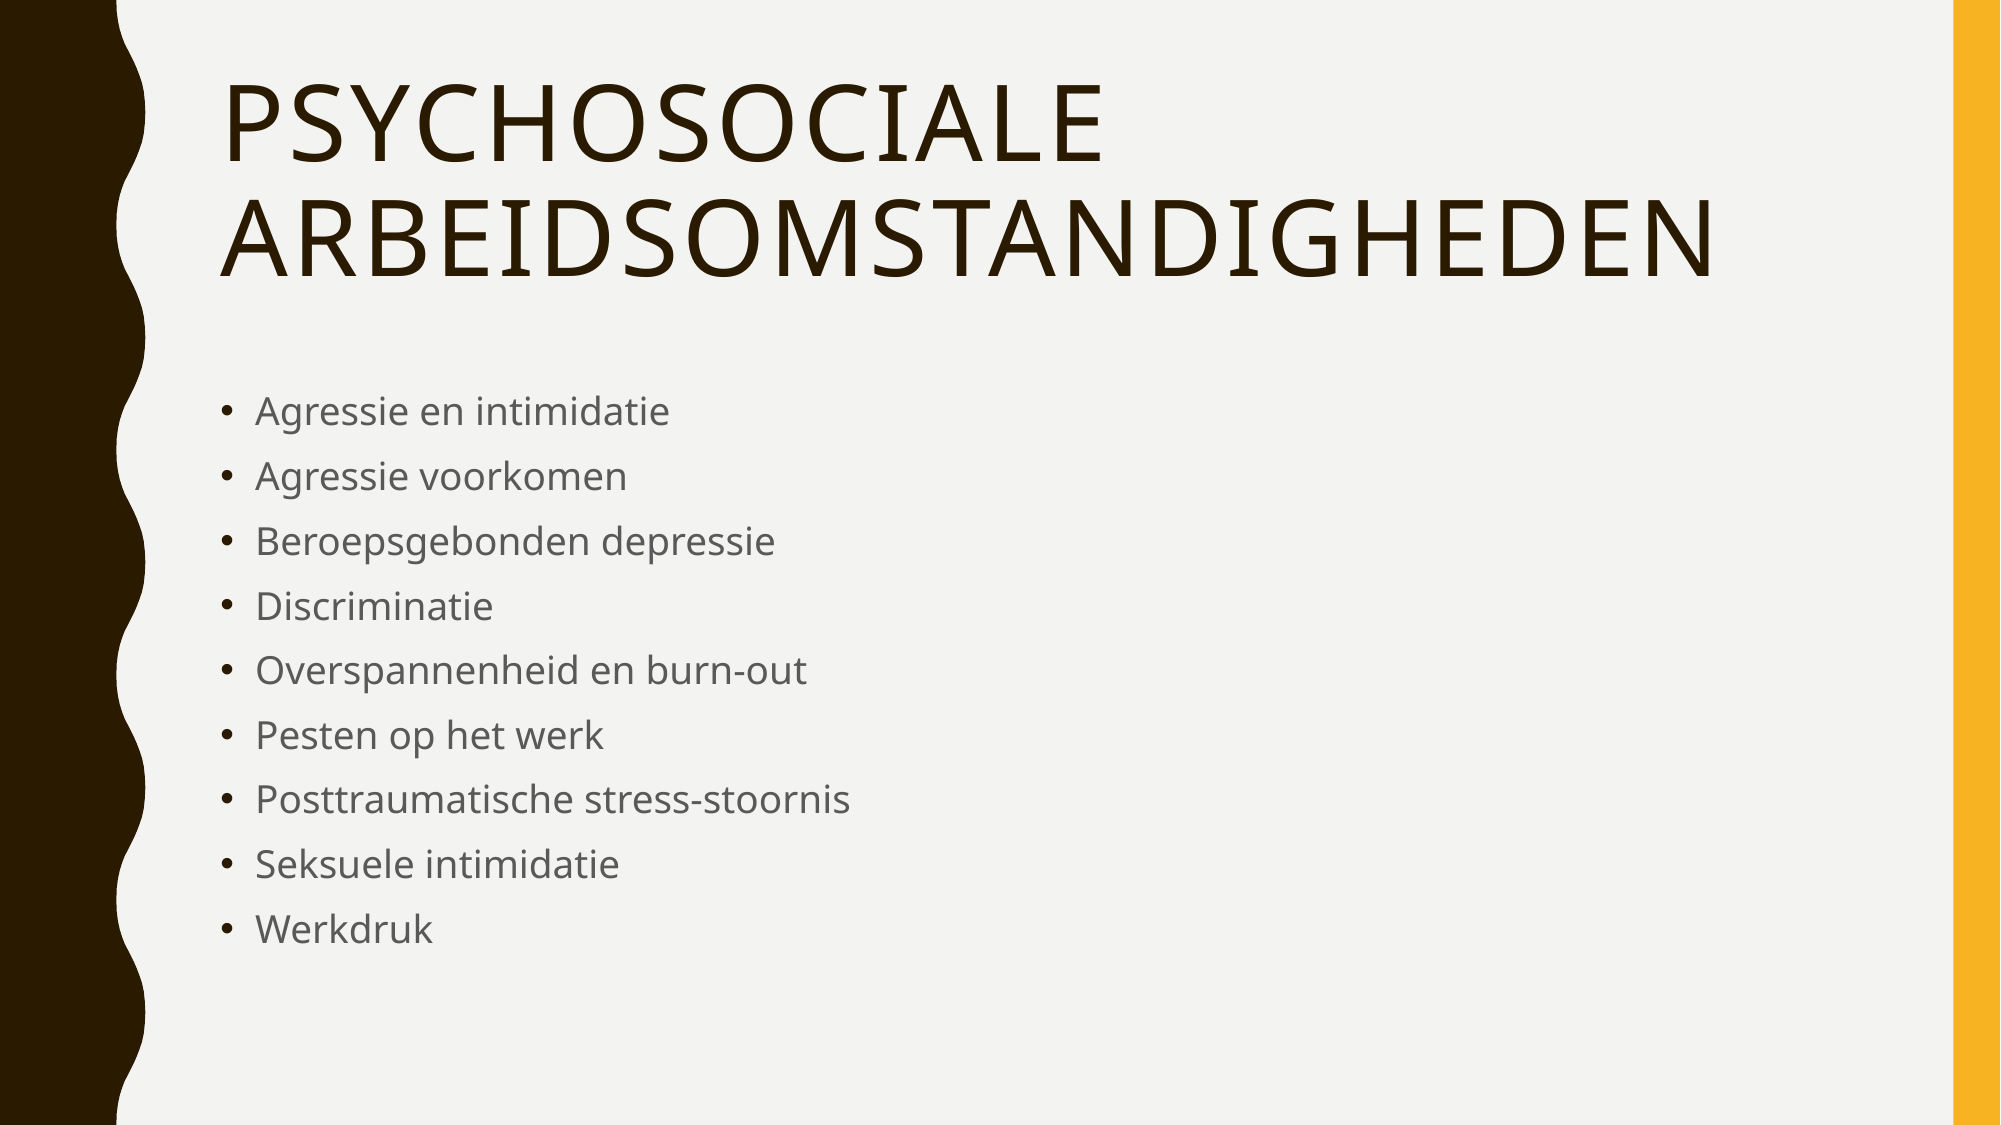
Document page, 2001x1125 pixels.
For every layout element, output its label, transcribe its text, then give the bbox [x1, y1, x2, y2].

title Psychosociale arbeidsomstandigheden [205, 62, 1875, 308]
list Agressie en intimidatie Agressie voorkomen Beroepsgebonden depressie Discriminatie Overspannenheid en burn-out Pesten op het werk Posttraumatische stress-stoornis Seksuele intimidatie Werkdruk [205, 375, 1875, 965]
